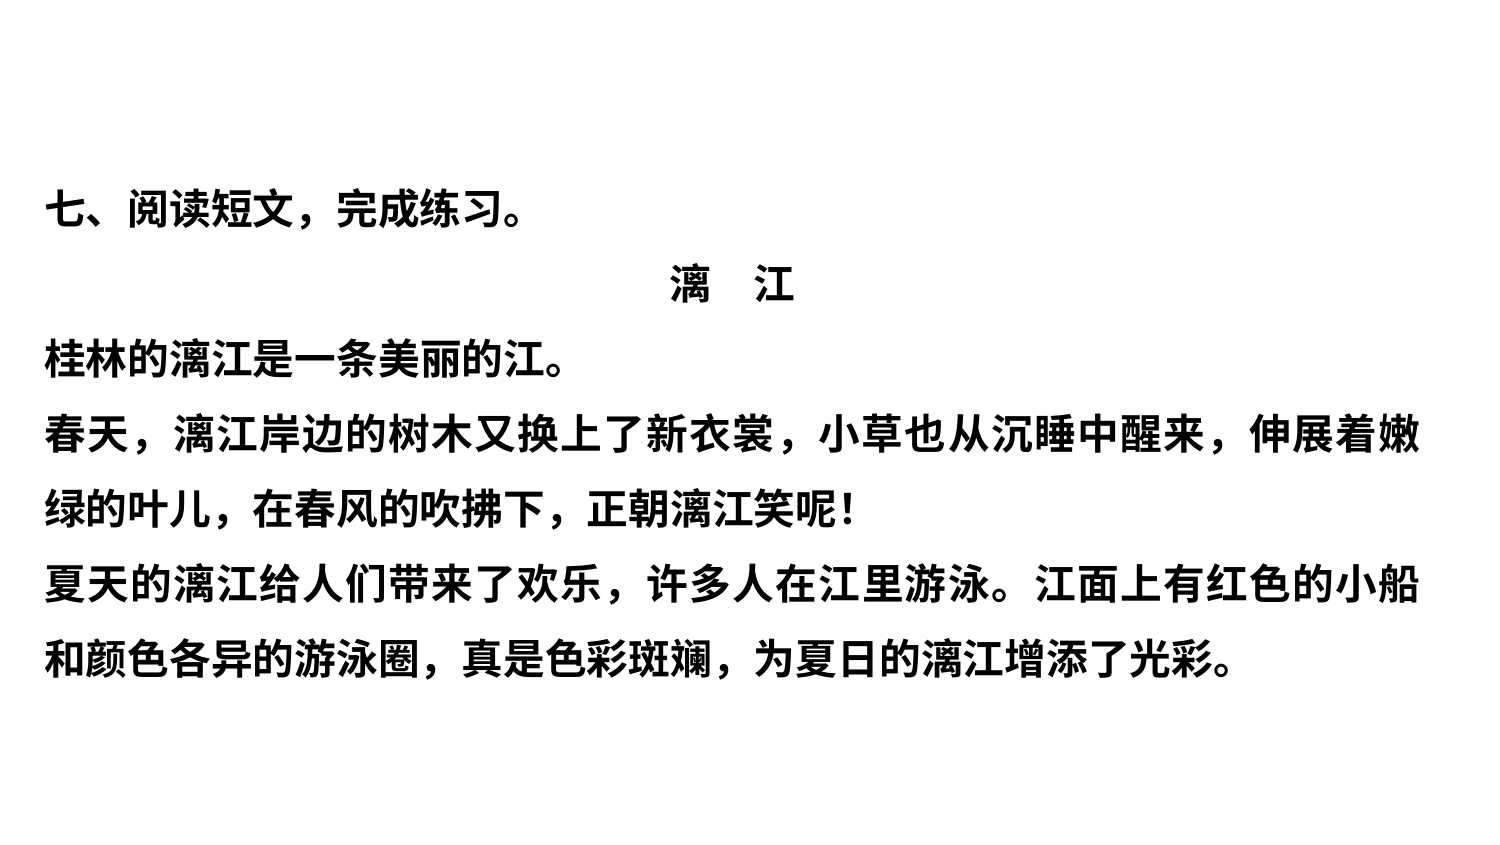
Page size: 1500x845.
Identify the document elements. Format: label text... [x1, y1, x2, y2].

text_box 七、阅读短文，完成练习。 漓 江 桂林的漓江是一条美丽的江。 春天，漓江岸边的树木又换上了新衣裳，小草也从沉睡中醒来，伸展着嫩绿的叶儿，在春风的吹拂下，正朝漓江笑呢！ 夏天的漓江给人们带来了欢乐，许多人在江里游泳。江面上有红色的小船和颜色各异的游泳圈，真是色彩斑斓，为夏日的漓江增添了光彩。 [29, 150, 1436, 690]
